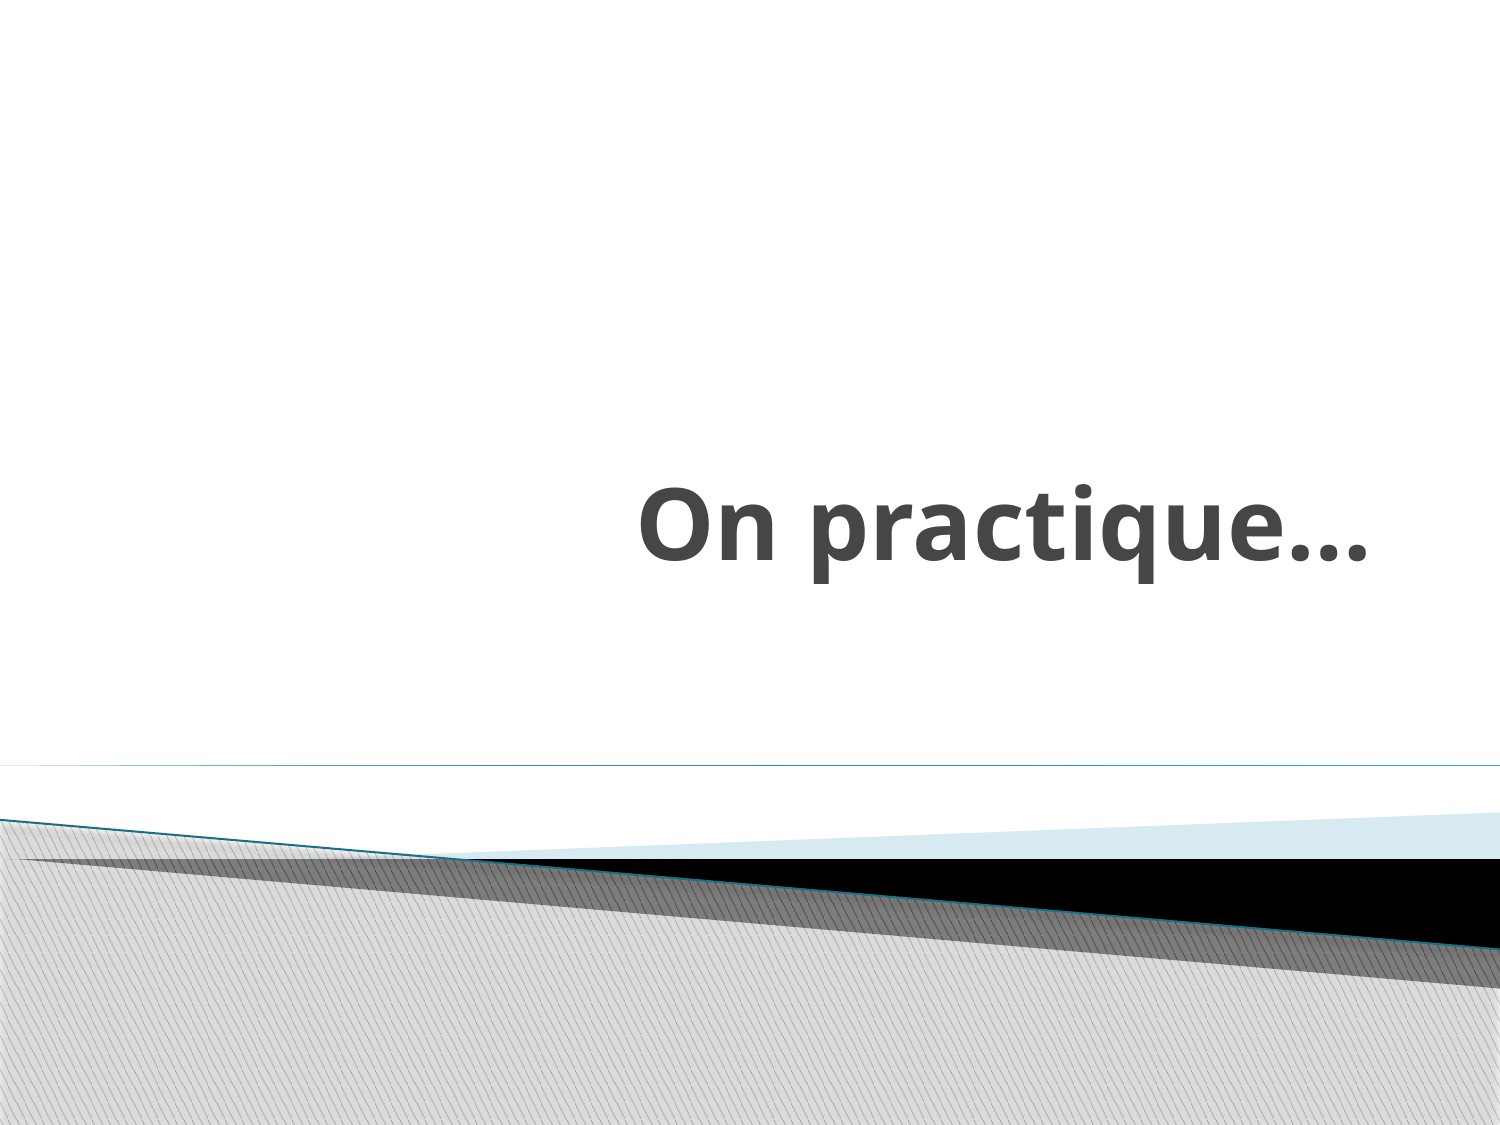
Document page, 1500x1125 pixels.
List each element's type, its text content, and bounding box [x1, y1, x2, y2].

title On practique… [112, 287, 1388, 588]
picture [5, 859, 1500, 989]
